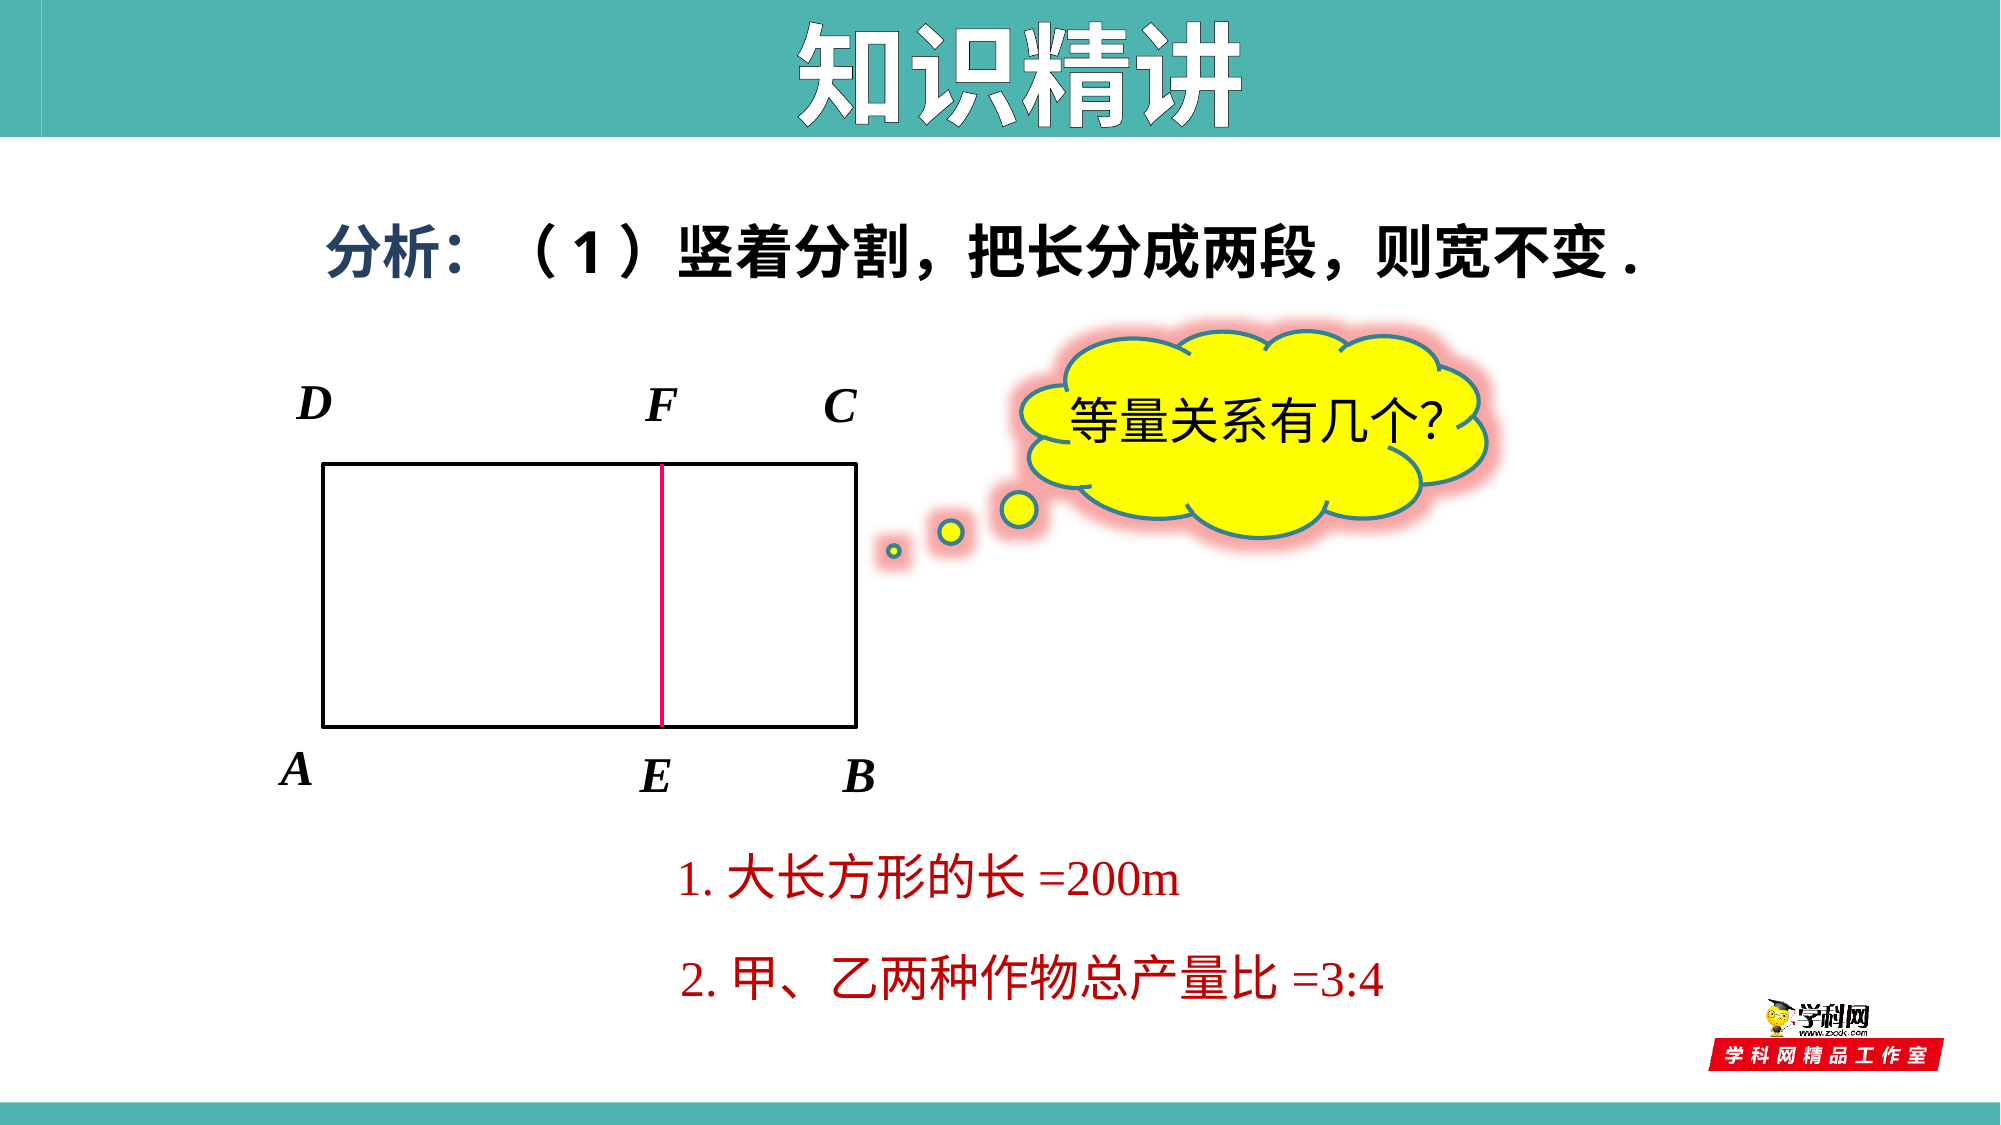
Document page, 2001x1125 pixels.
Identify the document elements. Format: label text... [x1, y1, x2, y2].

picture [1766, 999, 1869, 1037]
text_box [885, 543, 902, 559]
text_box [1063, 329, 1473, 382]
text_box F [630, 351, 718, 439]
text_box 2.甲、乙两种作物总产量比=3:4 [665, 938, 1499, 1014]
text_box [937, 518, 965, 546]
text_box D [281, 350, 370, 437]
text_box B [827, 722, 916, 810]
text_box [1019, 384, 1486, 541]
text_box [999, 490, 1039, 530]
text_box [0, 0, 2000, 138]
text_box 分析：（1）竖着分割，把长分成两段，则宽不变. [309, 193, 1862, 293]
text_box 1.大长方形的长=200m [661, 838, 1259, 973]
text_box E [624, 722, 713, 810]
text_box 等量关系有几个？ [1054, 382, 1555, 457]
picture [1708, 1038, 1944, 1071]
text_box [321, 462, 858, 729]
text_box C [808, 353, 896, 441]
text_box A [265, 715, 354, 803]
text_box [0, 1100, 2000, 1125]
